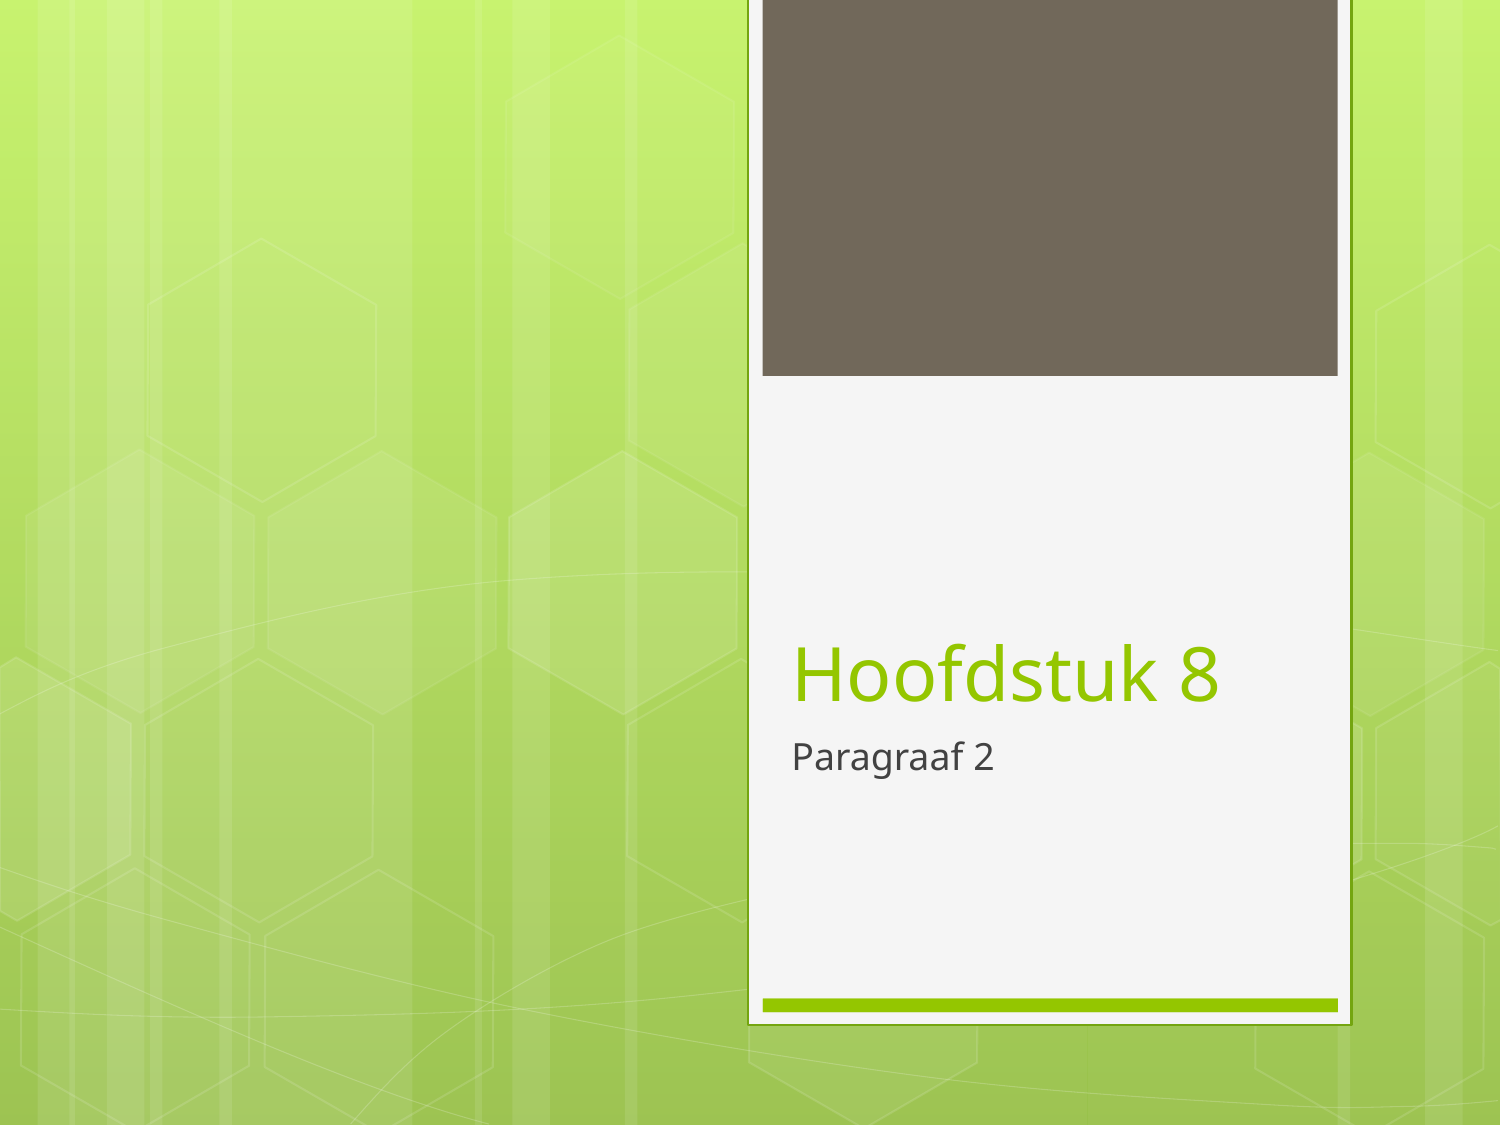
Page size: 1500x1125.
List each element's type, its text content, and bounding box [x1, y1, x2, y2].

subtitle Paragraaf 2 [776, 725, 1320, 933]
title Hoofdstuk 8 [776, 444, 1320, 724]
